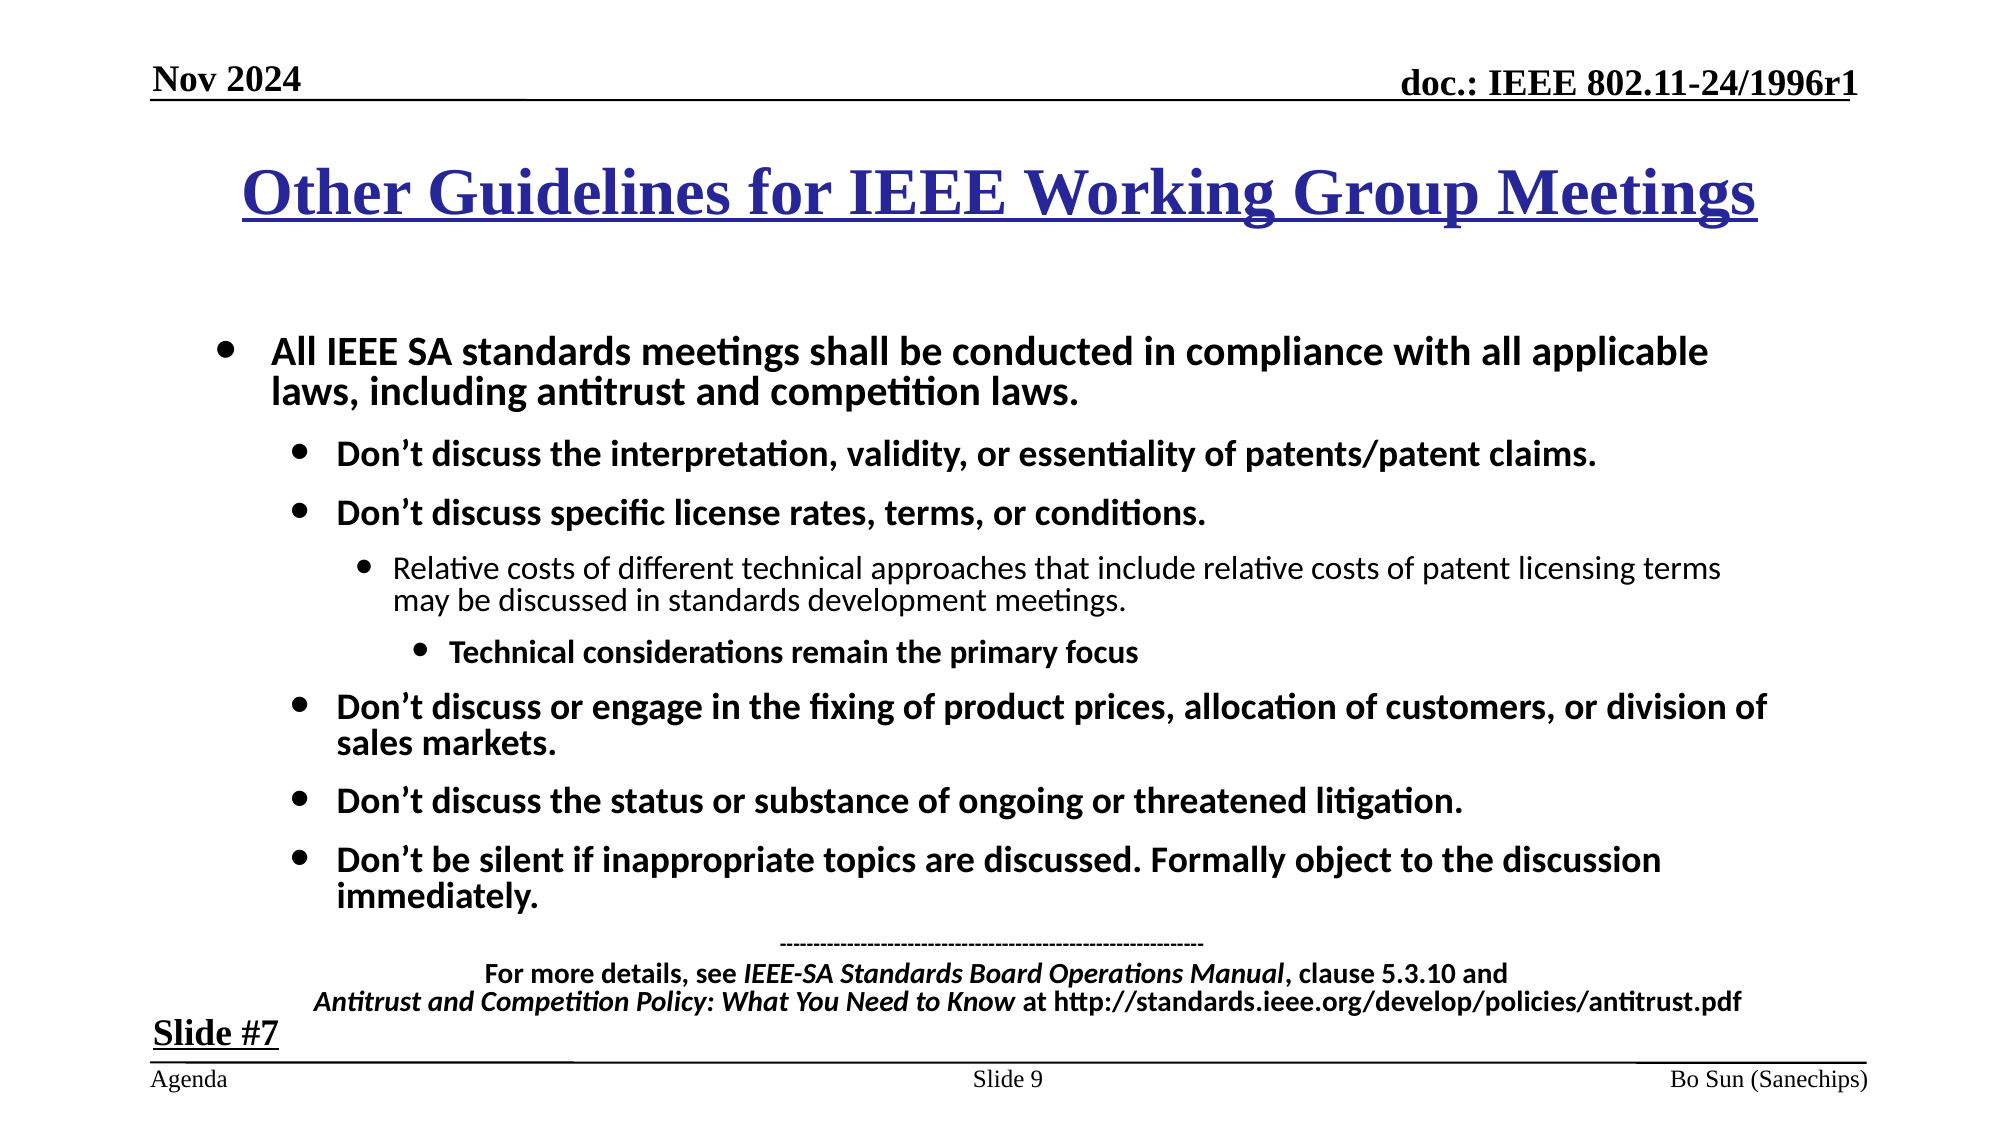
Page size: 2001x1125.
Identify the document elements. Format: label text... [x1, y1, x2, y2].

footer Bo Sun (Sanechips) [1171, 1061, 1869, 1093]
text_box Other Guidelines for IEEE Working Group Meetings [200, 100, 1800, 276]
text_box All IEEE SA standards meetings shall be conducted in compliance with all applicable laws, including antitrust and competition laws. Don’t discuss the interpretation, validity, or essentiality of patents/patent claims. Don’t discuss specific license rates, terms, or conditions. Relative costs of different technical approaches that include relative costs of patent licensing terms may be discussed in standards development meetings. Technical considerations remain the primary focus Don’t discuss or engage in the fixing of product prices, allocation of customers, or division of sales markets. Don’t discuss the status or substance of ongoing or threatened litigation. Don’t be silent if inappropriate topics are discussed. Formally object to the discussion immediately. --------------------------------------------------------------- For more details, see IEEE-SA Standards Board Operations Manual, clause 5.3.10 and Antitrust and Competition Policy: What You Need to Know at http://standards.ieee.org/develop/policies/antitrust.pdf [200, 300, 1800, 1050]
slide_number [152, 54, 563, 100]
slide_number Slide [949, 1061, 1067, 1123]
text_box Slide #7 [138, 1000, 295, 1061]
